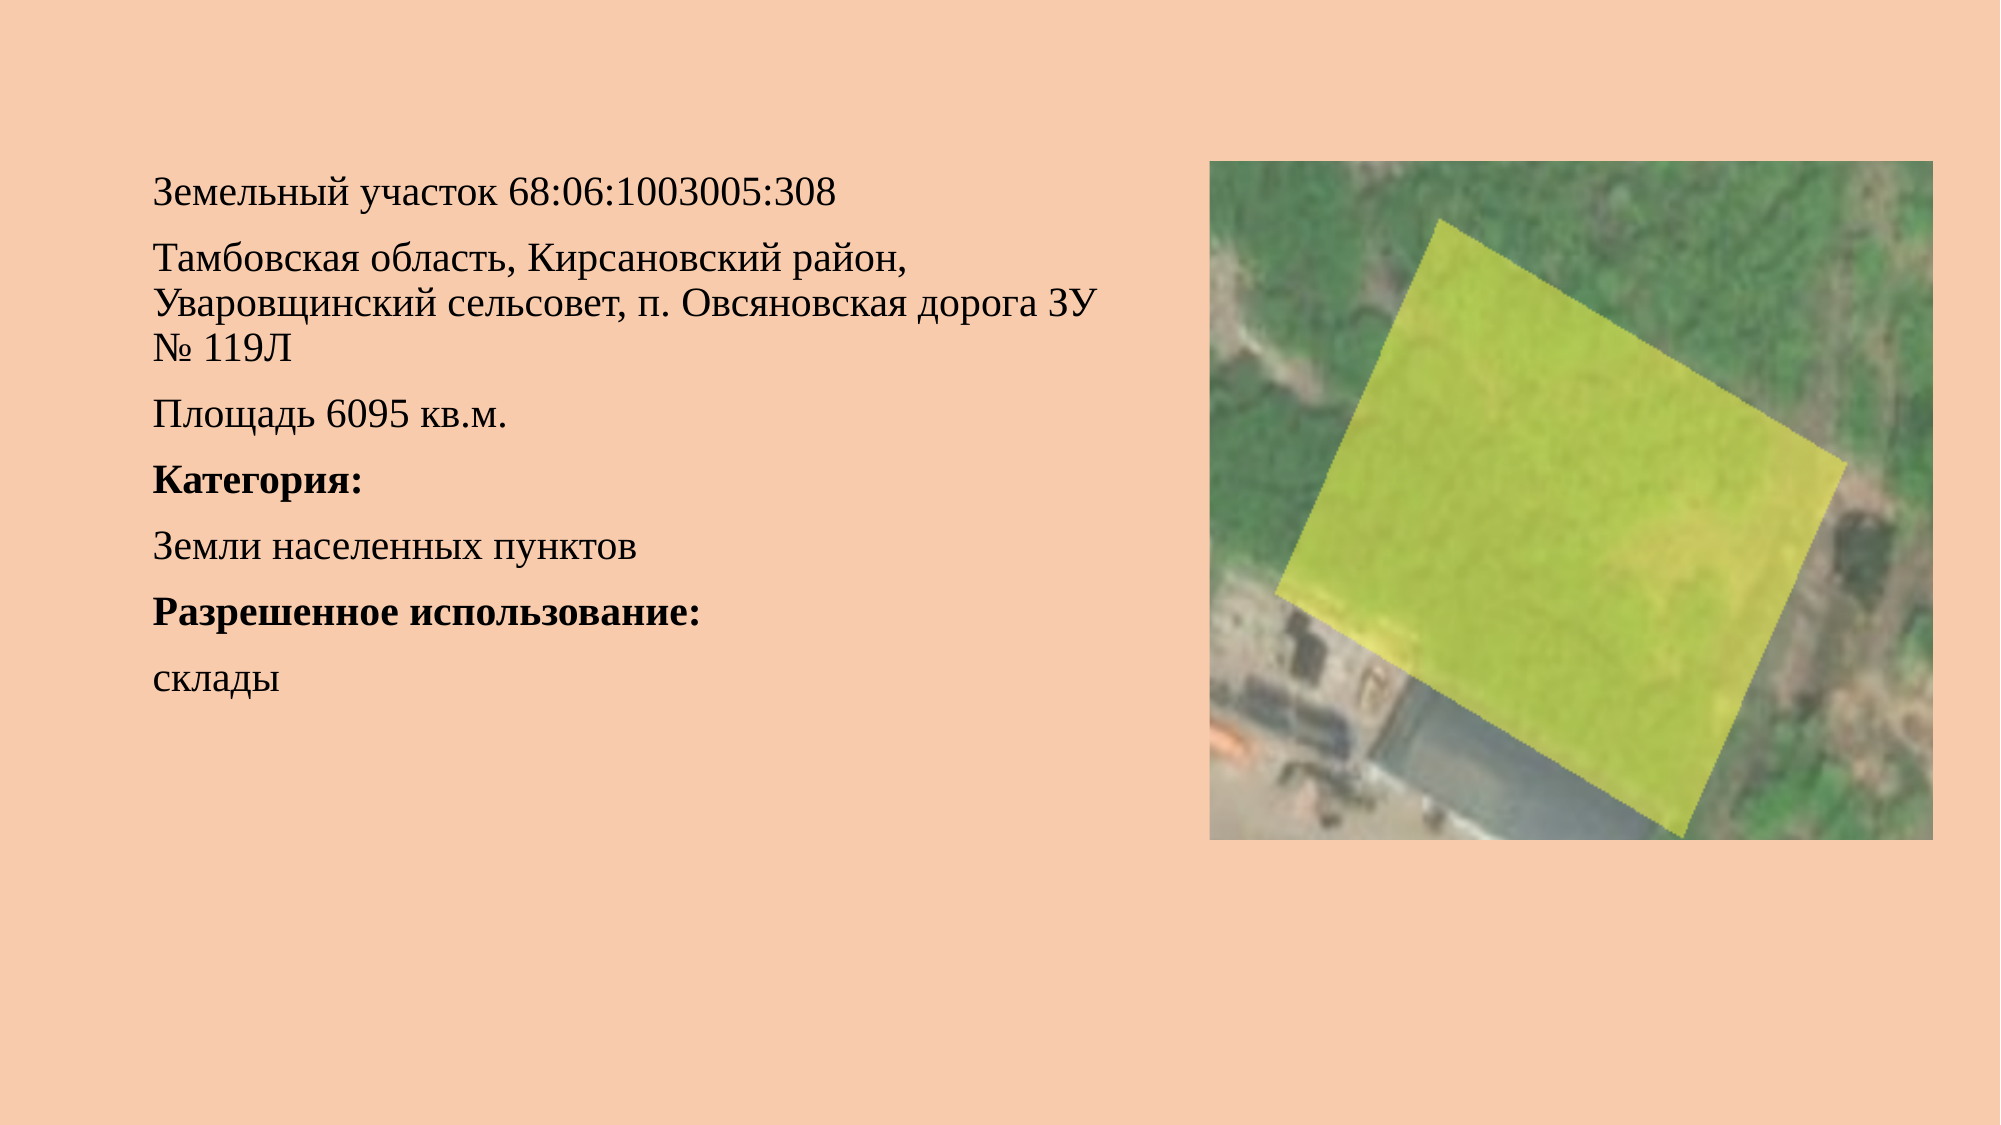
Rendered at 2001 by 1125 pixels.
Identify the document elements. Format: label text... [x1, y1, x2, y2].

list Земельный участок 68:06:1003005:308 Тамбовская область, Кирсановский район, Уваровщинский сельсовет, п. Овсяновская дорога ЗУ № 119Л Площадь 6095 кв.м. Категория: Земли населенных пунктов Разрешенное использование: склады [137, 161, 1135, 1077]
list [1209, 161, 1934, 840]
